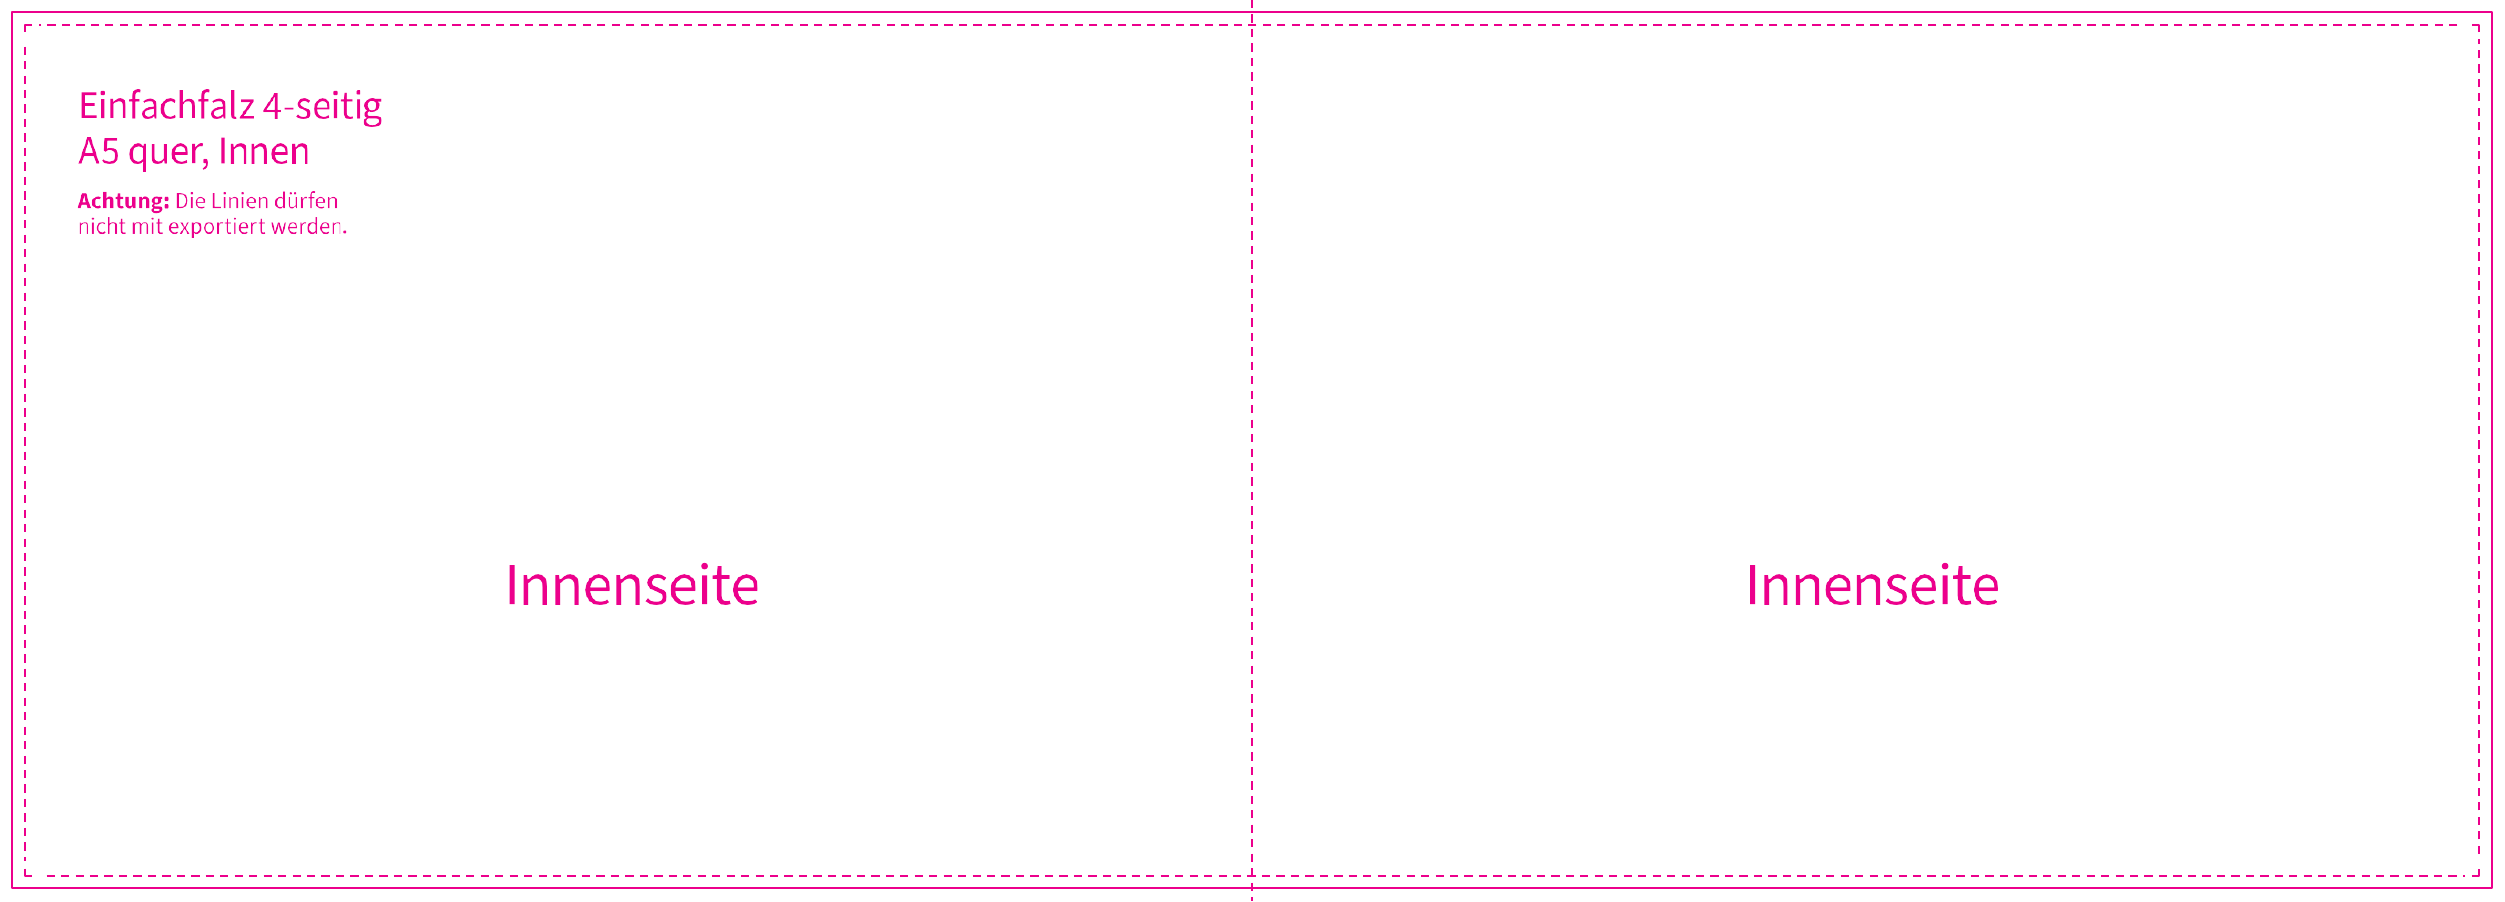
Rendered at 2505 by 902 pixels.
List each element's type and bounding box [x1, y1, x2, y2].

text_box [2471, 868, 2480, 876]
text_box [523, 574, 547, 605]
text_box [221, 137, 308, 165]
text_box [1795, 562, 1999, 606]
text_box [1750, 565, 1756, 605]
text_box [24, 868, 32, 876]
text_box [24, 24, 32, 33]
text_box [1764, 574, 1788, 605]
text_box [263, 90, 382, 128]
text_box [81, 89, 255, 119]
text_box [129, 143, 209, 172]
text_box [78, 137, 118, 164]
text_box [509, 565, 515, 605]
text_box [555, 562, 758, 606]
text_box [77, 191, 347, 239]
text_box [2471, 24, 2480, 33]
